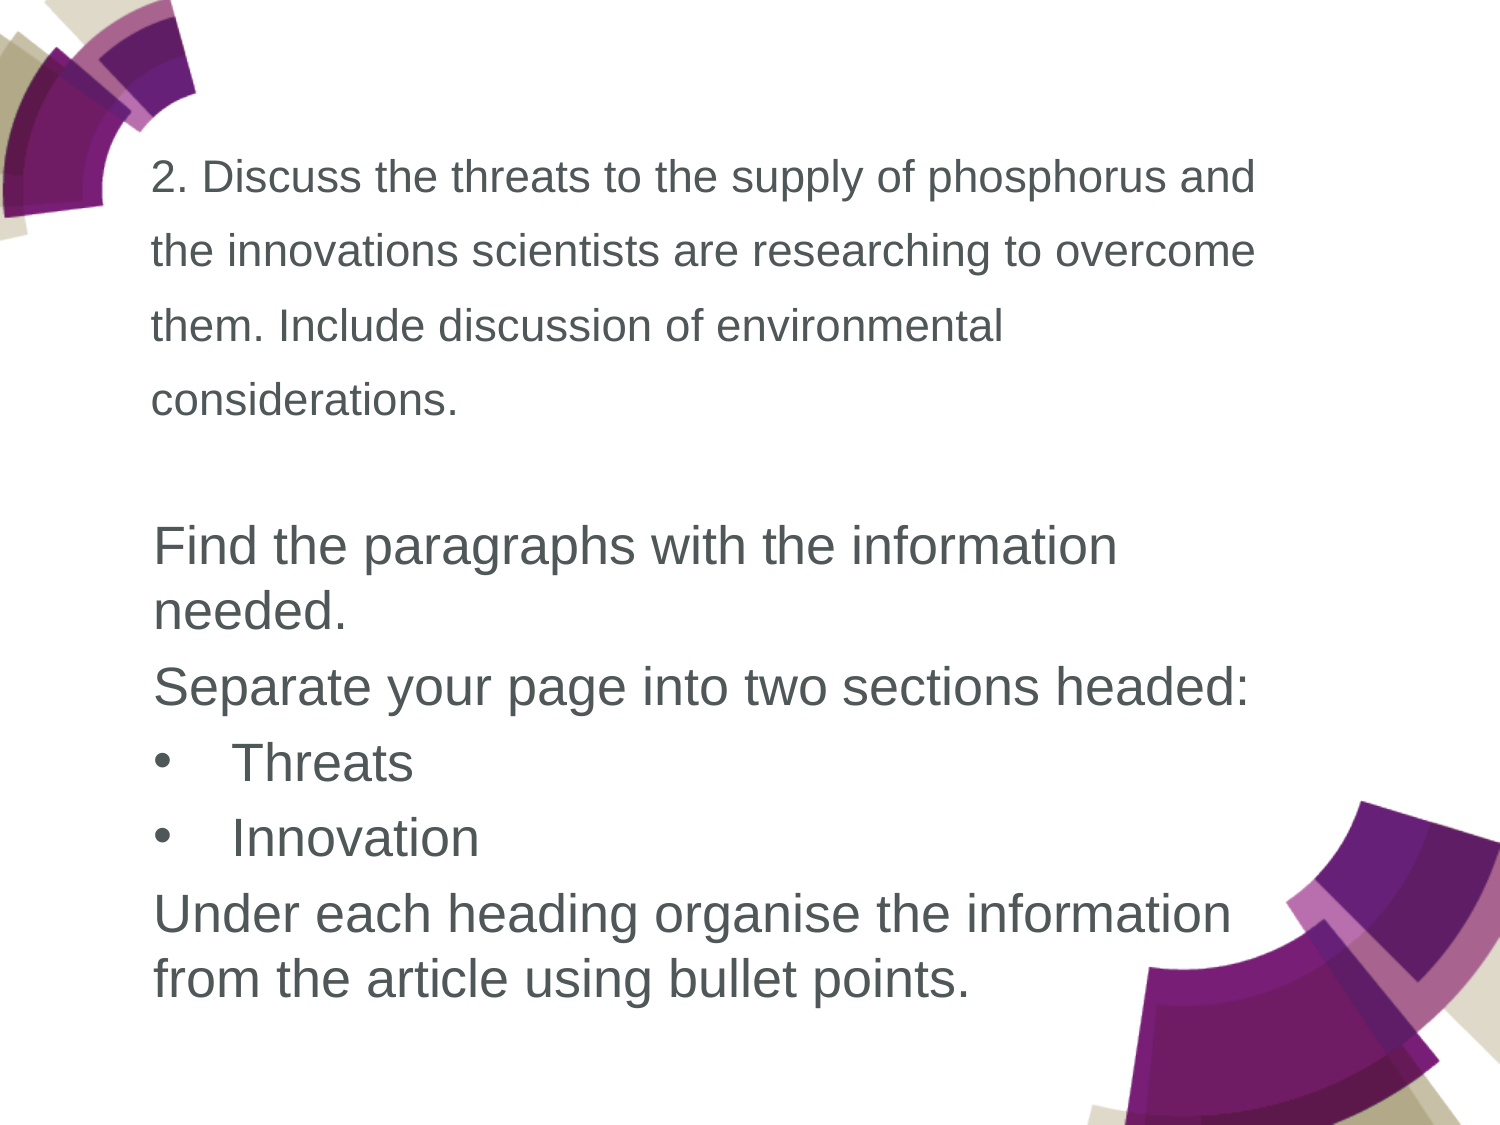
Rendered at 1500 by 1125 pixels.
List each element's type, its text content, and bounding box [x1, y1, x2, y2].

picture [0, 0, 1500, 1125]
list 2. Discuss the threats to the supply of phosphorus and the innovations scientists are researching to overcome them. Include discussion of environmental considerations. [135, 119, 1282, 433]
list Find the paragraphs with the information needed. Separate your page into two sections headed: Threats Innovation Under each heading organise the information from the article using bullet points. [138, 503, 1282, 1024]
